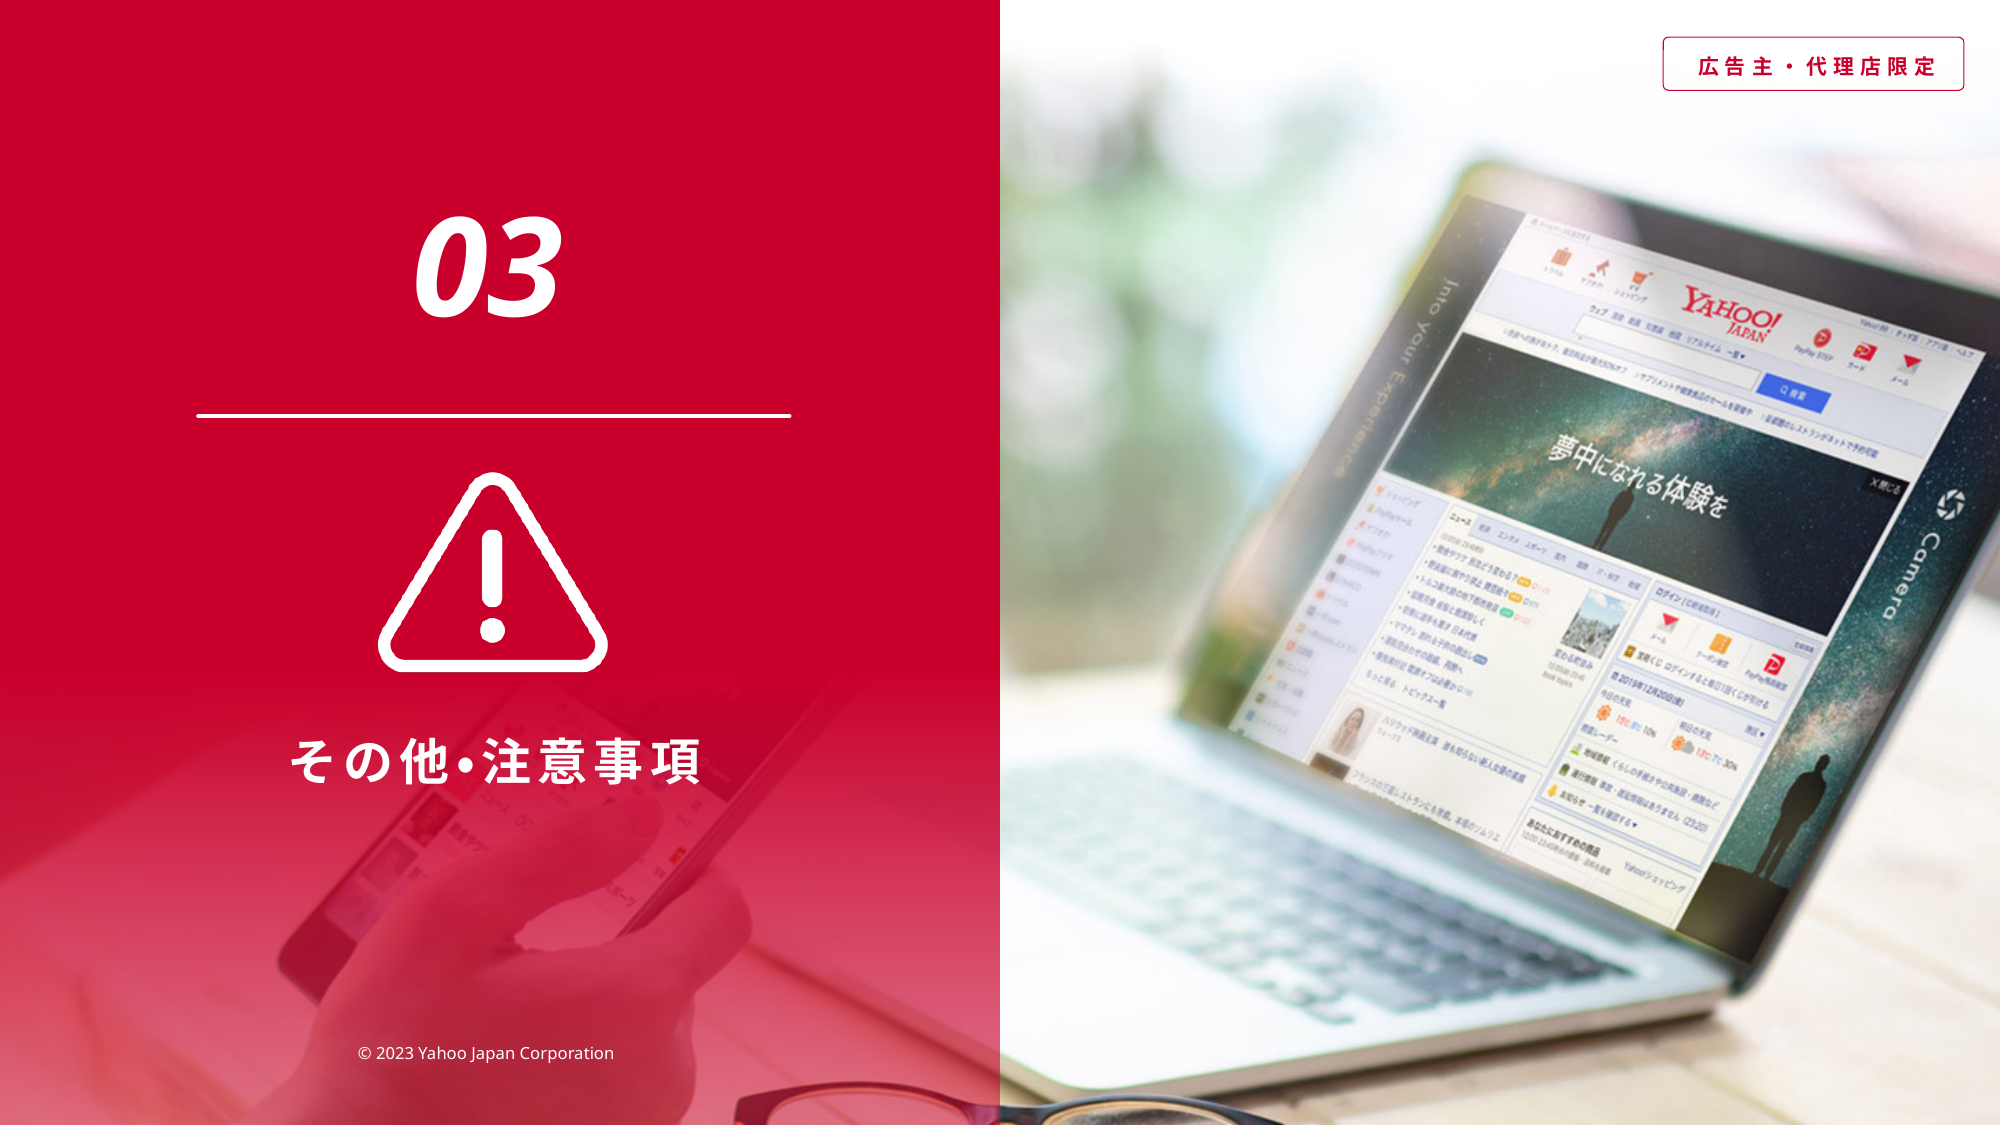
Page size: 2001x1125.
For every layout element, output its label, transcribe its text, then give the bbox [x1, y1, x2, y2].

picture [1000, 0, 2000, 1125]
list 03 [397, 171, 587, 346]
list その他・注意事項 [198, 723, 790, 956]
picture [361, 454, 622, 696]
